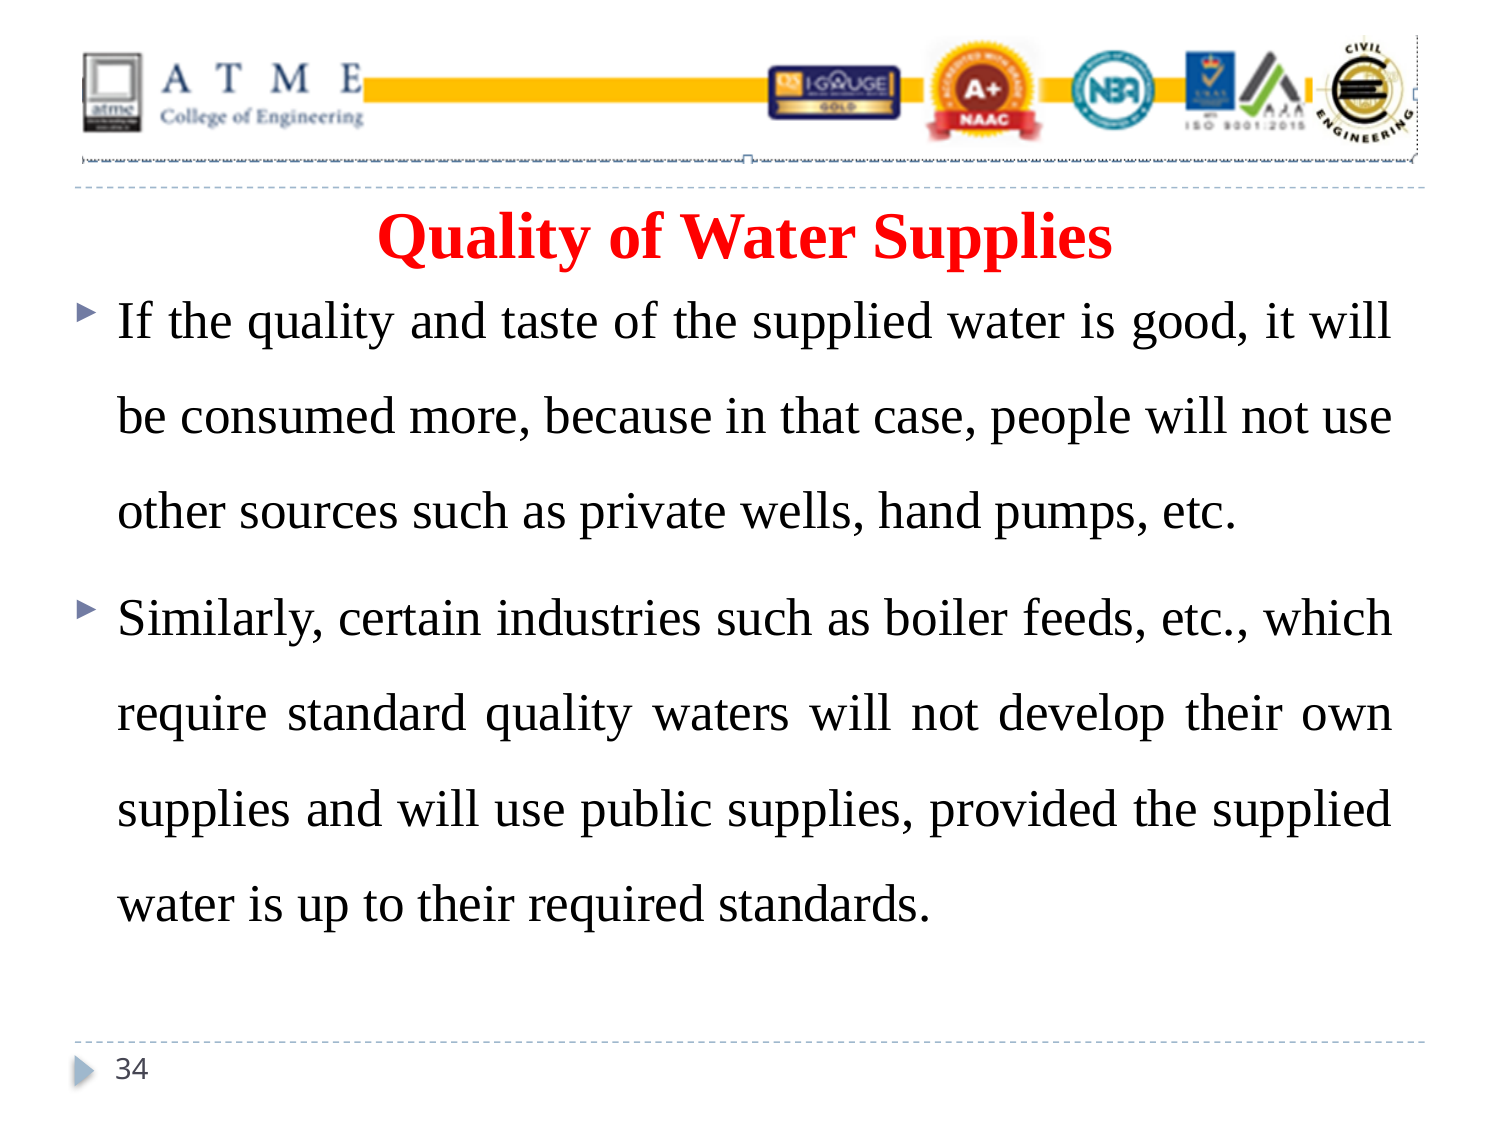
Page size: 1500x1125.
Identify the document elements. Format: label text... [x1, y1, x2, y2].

slide_number 34 [100, 1057, 426, 1103]
list If the quality and taste of the supplied water is good, it will be consumed more, because in that case, people will not use other sources such as private wells, hand pumps, etc. Similarly, certain industries such as boiler feeds, etc., which require standard quality waters will not develop their own supplies and will use public supplies, provided the supplied water is up to their required standards. [58, 246, 1409, 1057]
title Quality of Water Supplies [70, 117, 1421, 280]
picture [82, 35, 1418, 117]
